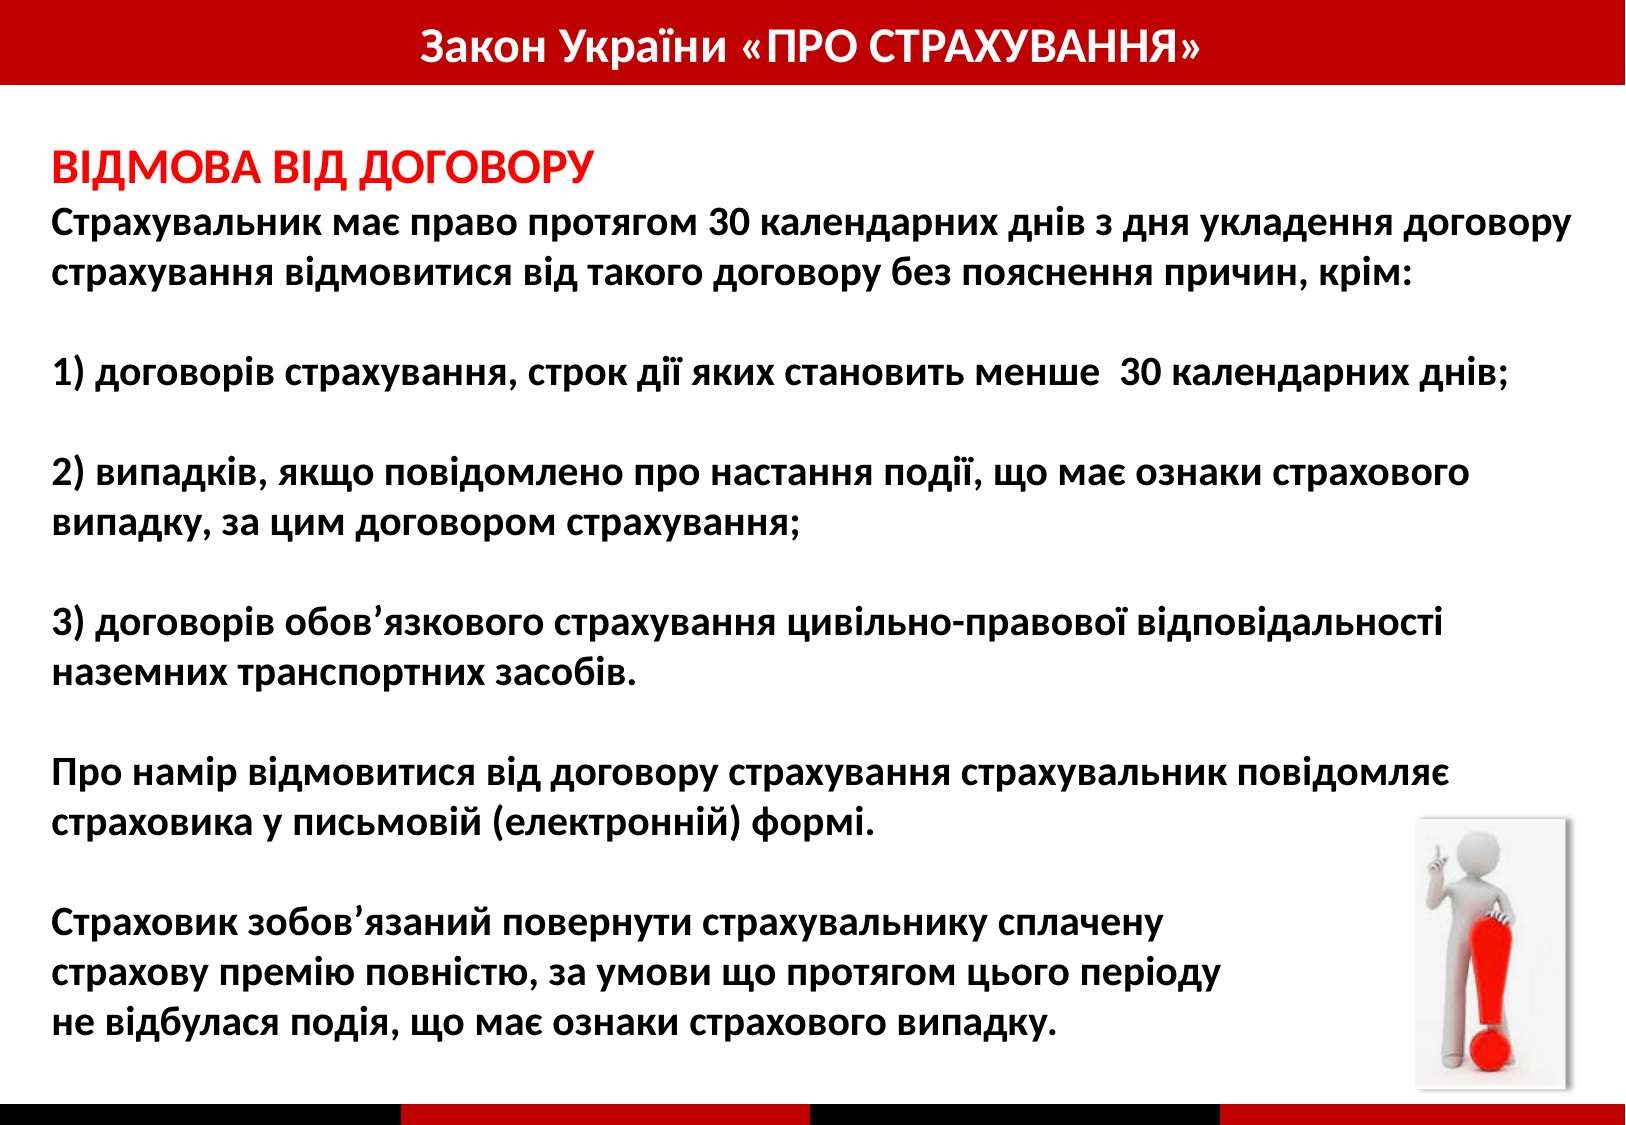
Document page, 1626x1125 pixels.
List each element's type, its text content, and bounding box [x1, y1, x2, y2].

text_box [0, 1104, 401, 1125]
text_box ВІДМОВА ВІД ДОГОВОРУ Страхувальник має право протягом 30 календарних днів з дня укладення договору страхування відмовитися від такого договору без пояснення причин, крім: 1) договорів страхування, строк дії яких становить менше 30 календарних днів; 2) випадків, якщо повідомлено про настання події, що має ознаки страхового випадку, за цим договором страхування; 3) договорів обов’язкового страхування цивільно-правової відповідальності наземних транспортних засобів. Про намір відмовитися від договору страхування страхувальник повідомляє страховика у письмовій (електронній) формі. Страховик зобов’язаний повернути страхувальнику сплачену страхову премію повністю, за умови що протягом цього періоду не відбулася подія, що має ознаки страхового випадку. [36, 126, 1589, 1092]
text_box [810, 1104, 1220, 1125]
text_box [401, 1104, 810, 1125]
text_box Закон України «ПРО СТРАХУВАННЯ» [0, 0, 1625, 85]
picture [1412, 810, 1581, 1098]
text_box [1220, 1104, 1625, 1125]
